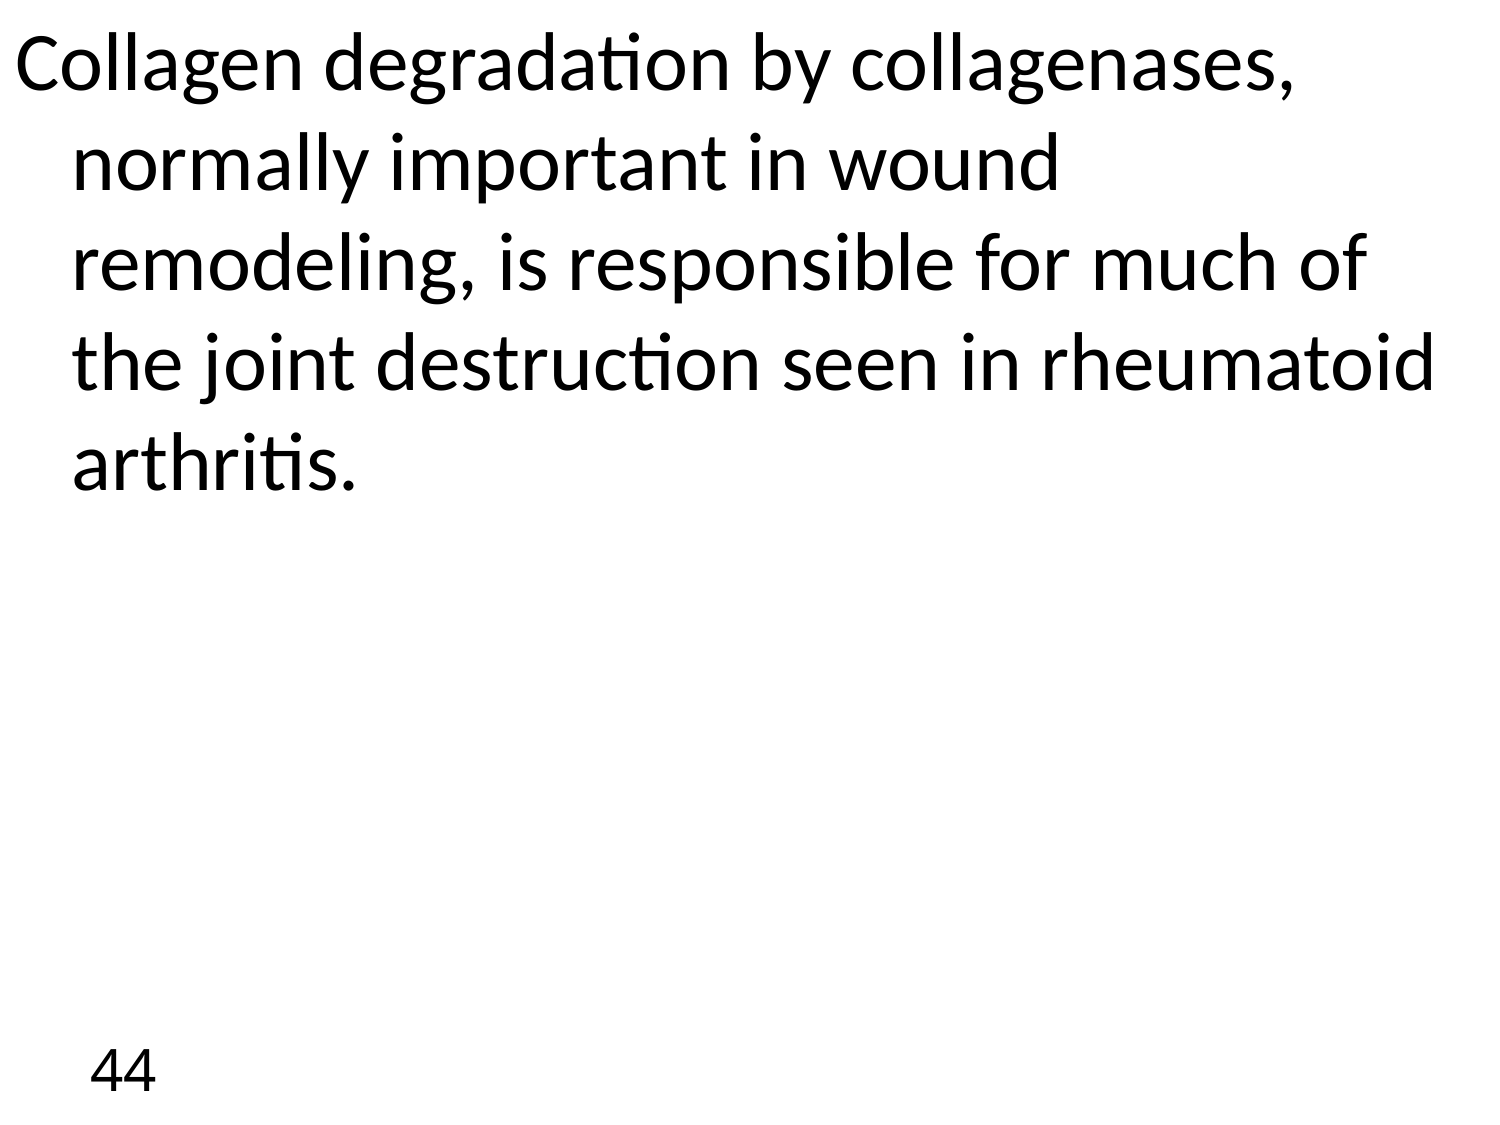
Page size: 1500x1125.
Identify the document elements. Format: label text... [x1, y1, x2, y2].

list Collagen degradation by collagenases, normally important in wound remodeling, is responsible for much of the joint destruction seen in rheumatoid arthritis. [0, 0, 1500, 1125]
slide_number 44 [75, 1042, 425, 1103]
